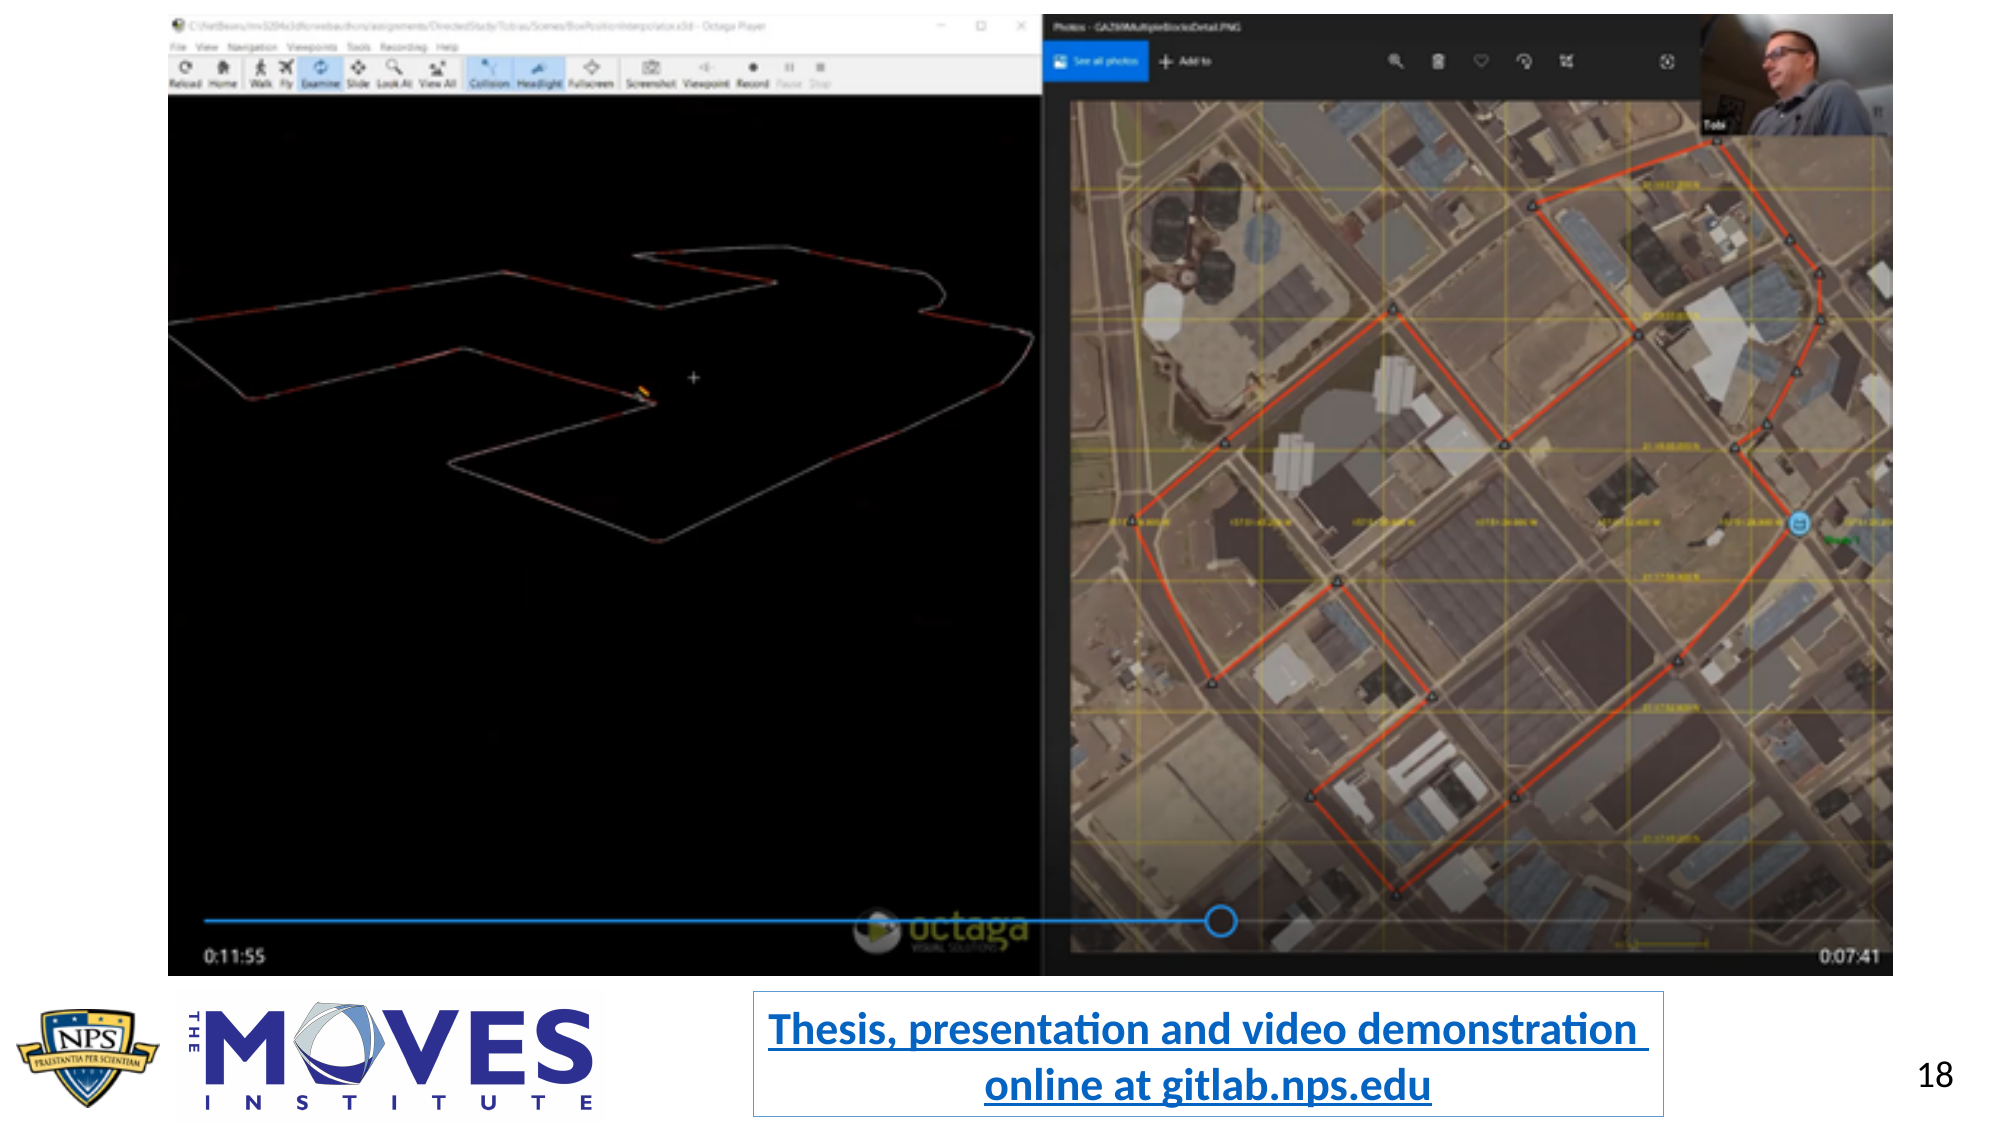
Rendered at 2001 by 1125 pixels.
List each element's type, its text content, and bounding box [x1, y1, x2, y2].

picture [16, 1009, 160, 1108]
picture [168, 14, 1893, 976]
text_box 18 [1888, 1042, 1969, 1105]
picture [176, 988, 605, 1124]
text_box Thesis, presentation and video demonstration online at gitlab.nps.edu [753, 991, 1664, 1117]
